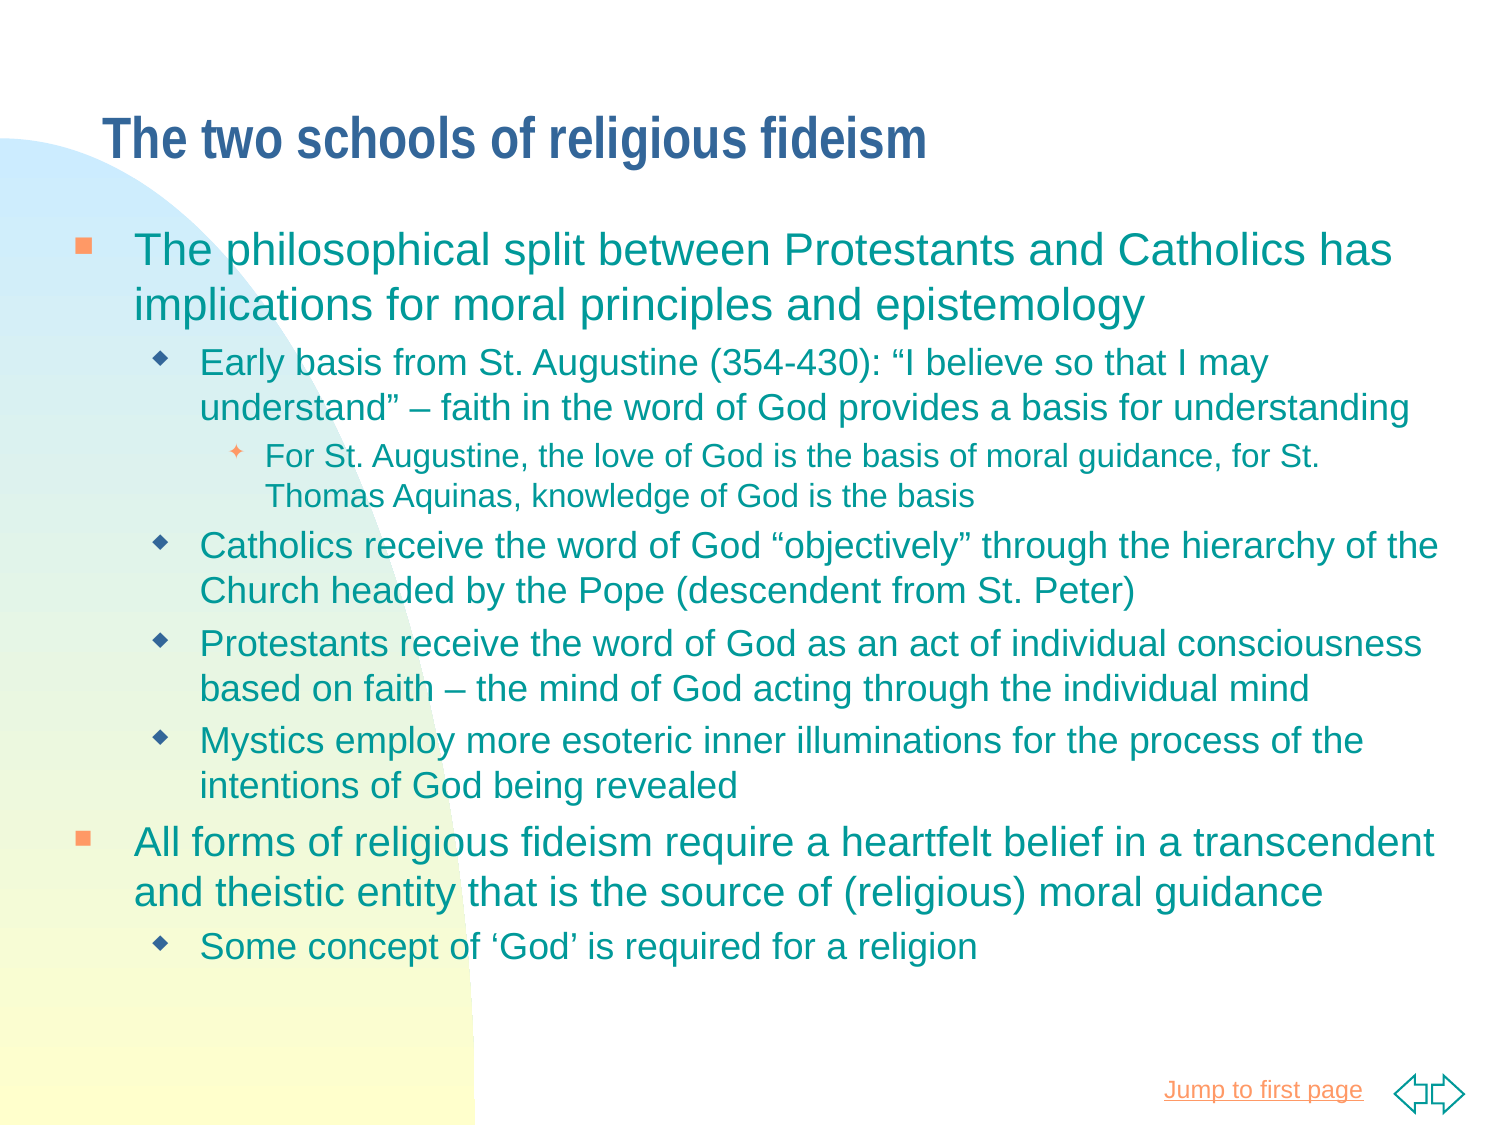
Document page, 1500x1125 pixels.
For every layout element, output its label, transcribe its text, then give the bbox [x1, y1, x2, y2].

list The philosophical split between Protestants and Catholics has implications for moral principles and epistemology Early basis from St. Augustine (354-430): “I believe so that I may understand” – faith in the word of God provides a basis for understanding For St. Augustine, the love of God is the basis of moral guidance, for St. Thomas Aquinas, knowledge of God is the basis Catholics receive the word of God “objectively” through the hierarchy of the Church headed by the Pope (descendent from St. Peter) Protestants receive the word of God as an act of individual consciousness based on faith – the mind of God acting through the individual mind Mystics employ more esoteric inner illuminations for the process of the intentions of God being revealed All forms of religious fideism require a heartfelt belief in a transcendent and theistic entity that is the source of (religious) moral guidance Some concept of ‘God’ is required for a religion [62, 212, 1463, 1001]
title The two schools of religious fideism [87, 99, 1463, 188]
